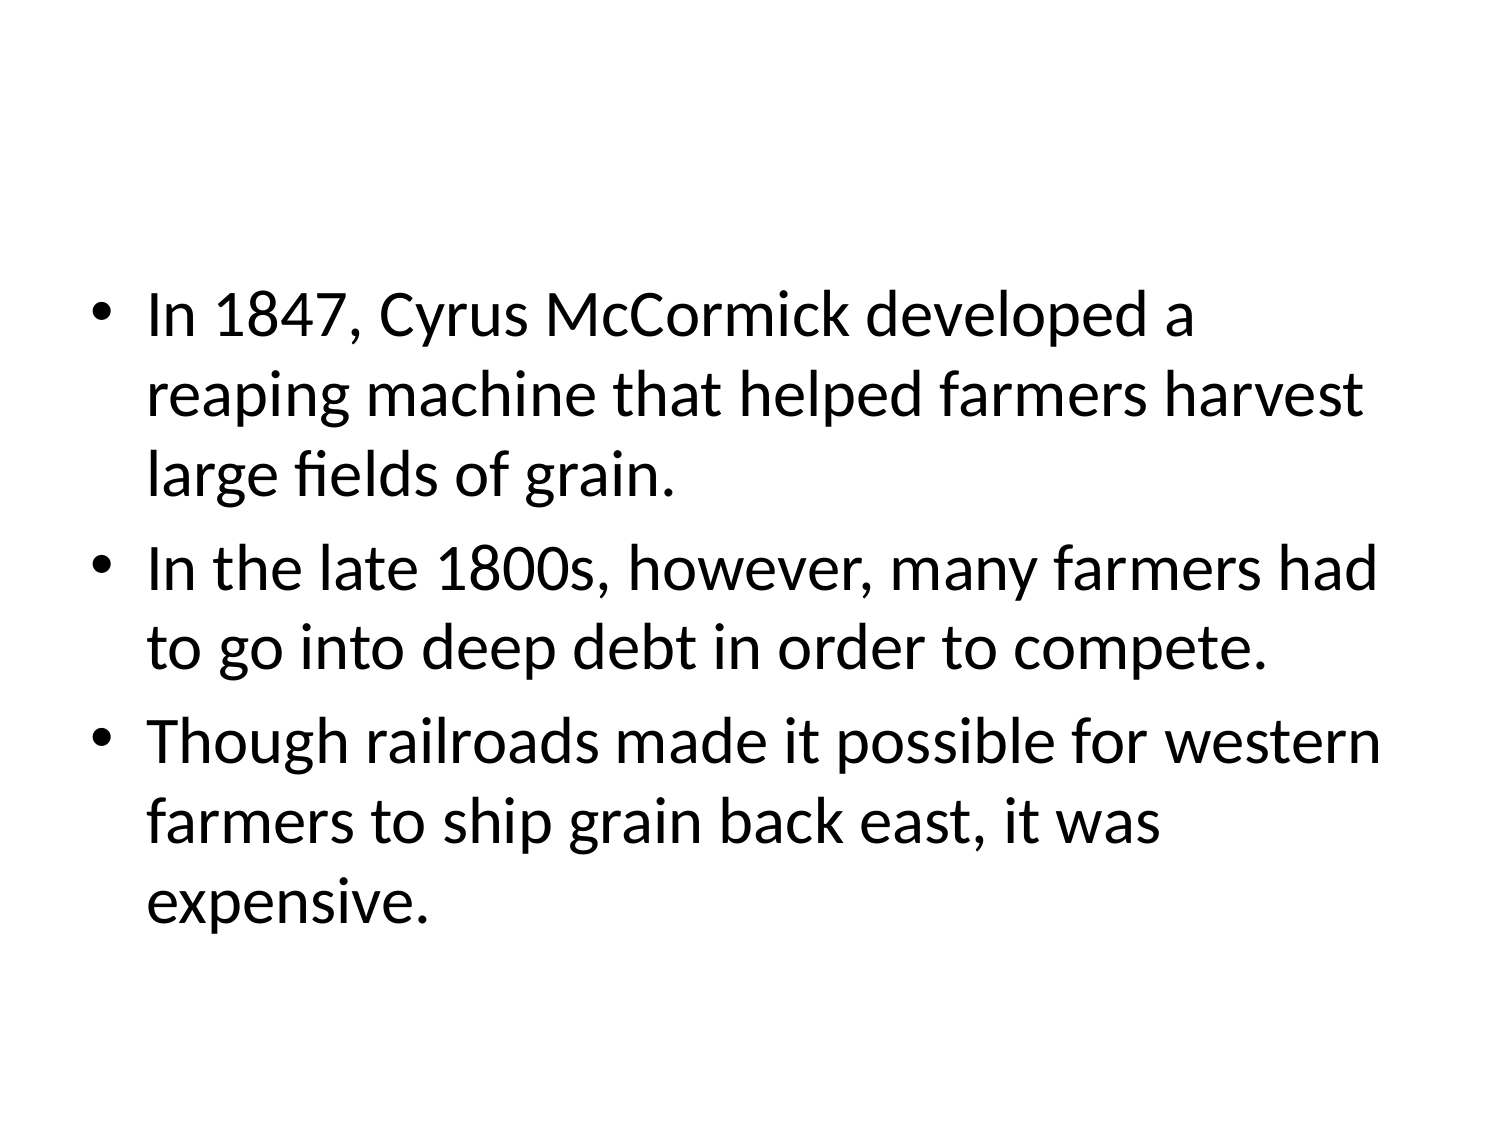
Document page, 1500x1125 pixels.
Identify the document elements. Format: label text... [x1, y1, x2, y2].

list In 1847, Cyrus McCormick developed a reaping machine that helped farmers harvest large fields of grain. In the late 1800s, however, many farmers had to go into deep debt in order to compete. Though railroads made it possible for western farmers to ship grain back east, it was expensive. [75, 262, 1425, 1005]
